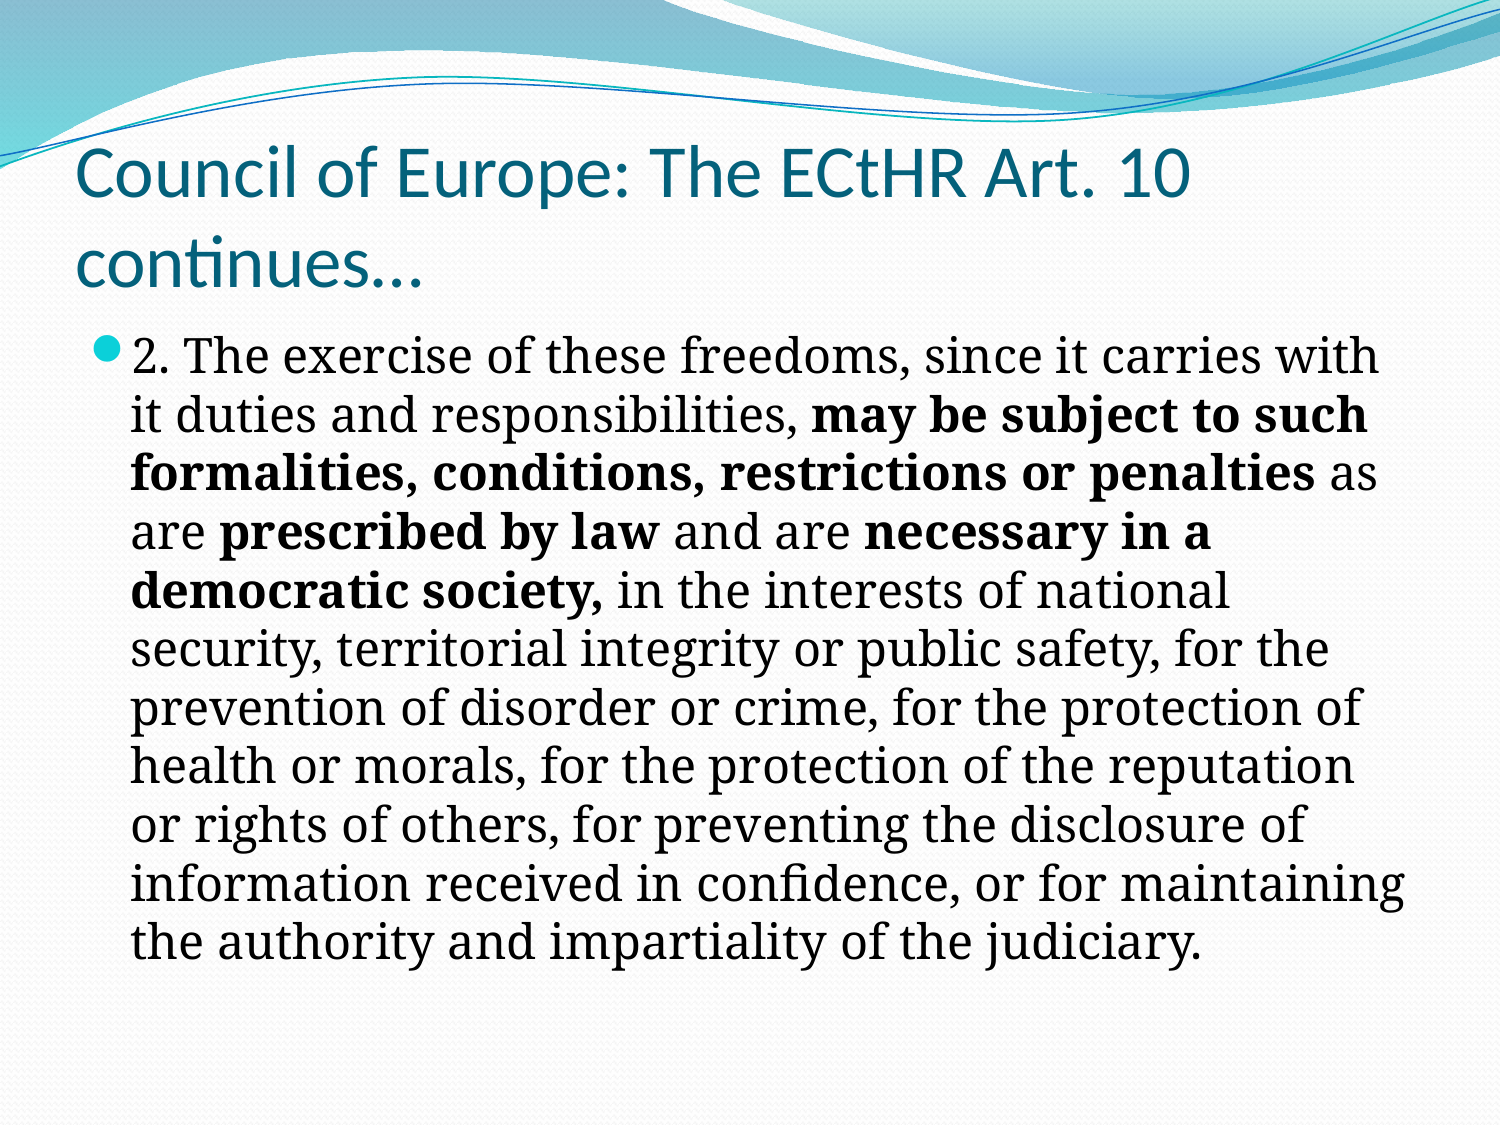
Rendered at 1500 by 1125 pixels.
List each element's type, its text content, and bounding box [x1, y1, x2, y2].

list 2. The exercise of these freedoms, since it carries with it duties and responsibilities, may be subject to such formalities, conditions, restrictions or penalties as are prescribed by law and are necessary in a democratic society, in the interests of national security, territorial integrity or public safety, for the prevention of disorder or crime, for the protection of health or morals, for the protection of the reputation or rights of others, for preventing the disclosure of information received in confidence, or for maintaining the authority and impartiality of the judiciary. [75, 317, 1425, 1038]
title Council of Europe: The ECtHR Art. 10 continues… [75, 115, 1425, 303]
